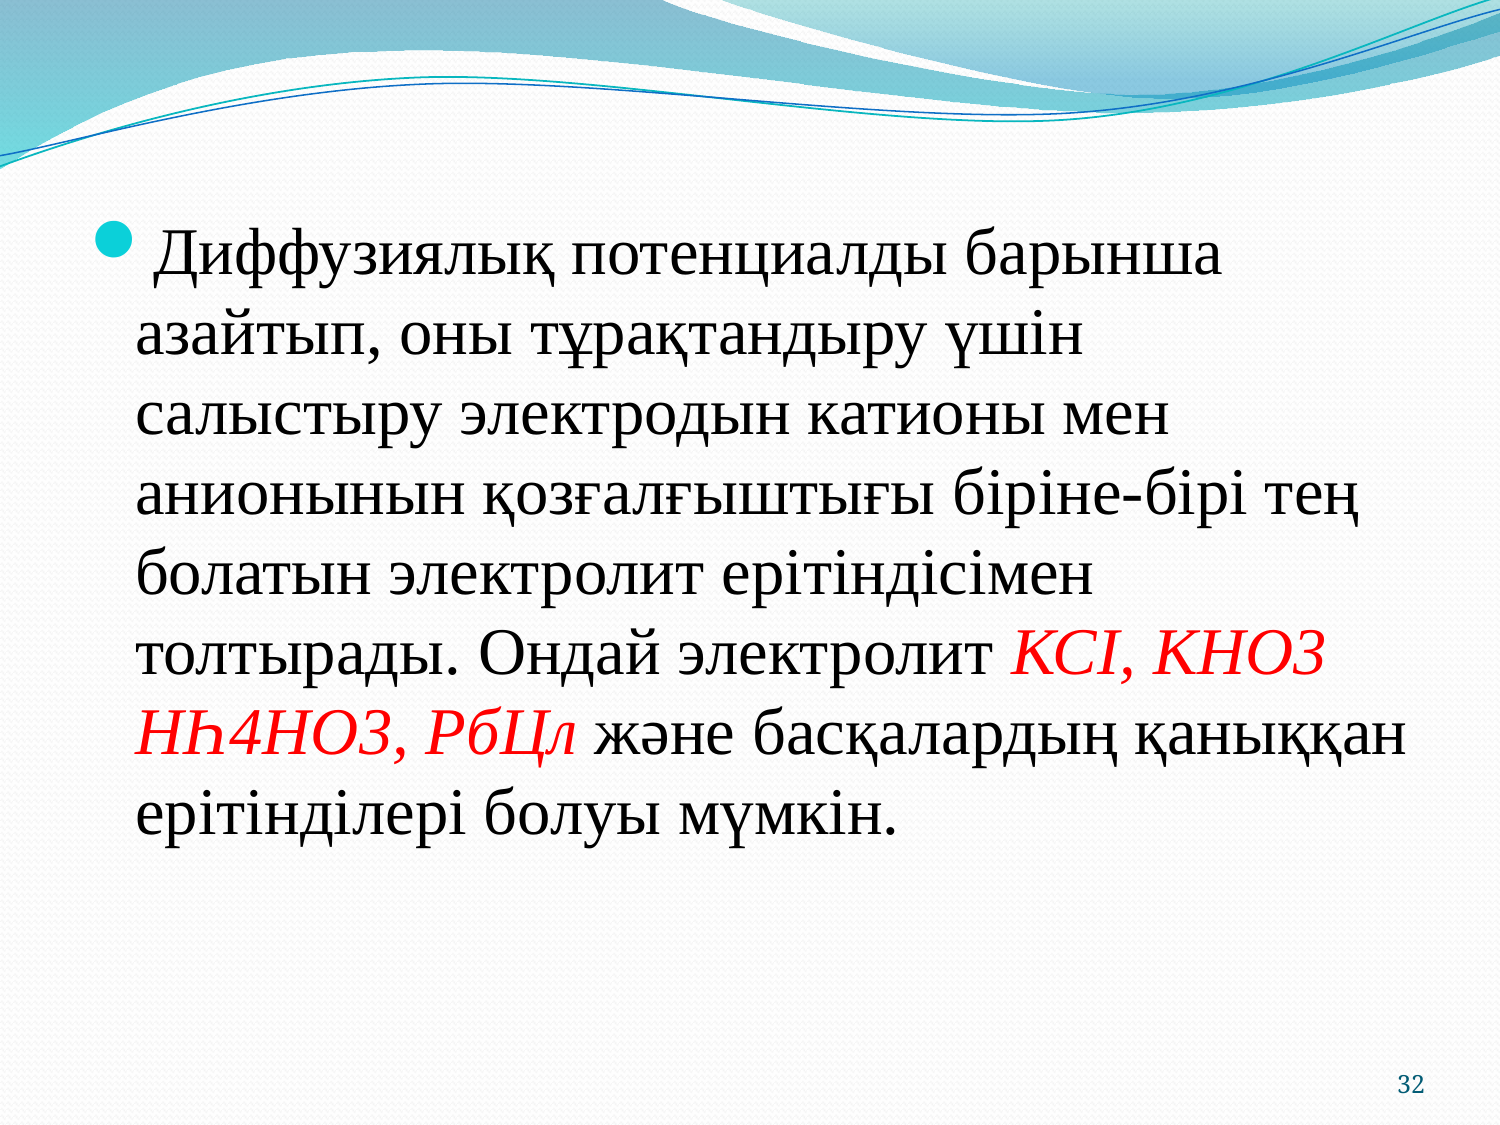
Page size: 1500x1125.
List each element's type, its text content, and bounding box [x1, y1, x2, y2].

slide_number 32 [1299, 1042, 1425, 1103]
list Диффузиялық потенциалды барынша азайтып, оны тұрақтандыру үшін салыстыру электродын катионы мен анионынын қозғалғыштығы біріне-бірі тең болатын электролит ерітіндісімен толтырады. Ондай электролит КСІ, КНО3 НҺ4НО3, РбЦл және басқалардың қаныққан ерітінділері болуы мүмкін. [74, 199, 1426, 1038]
